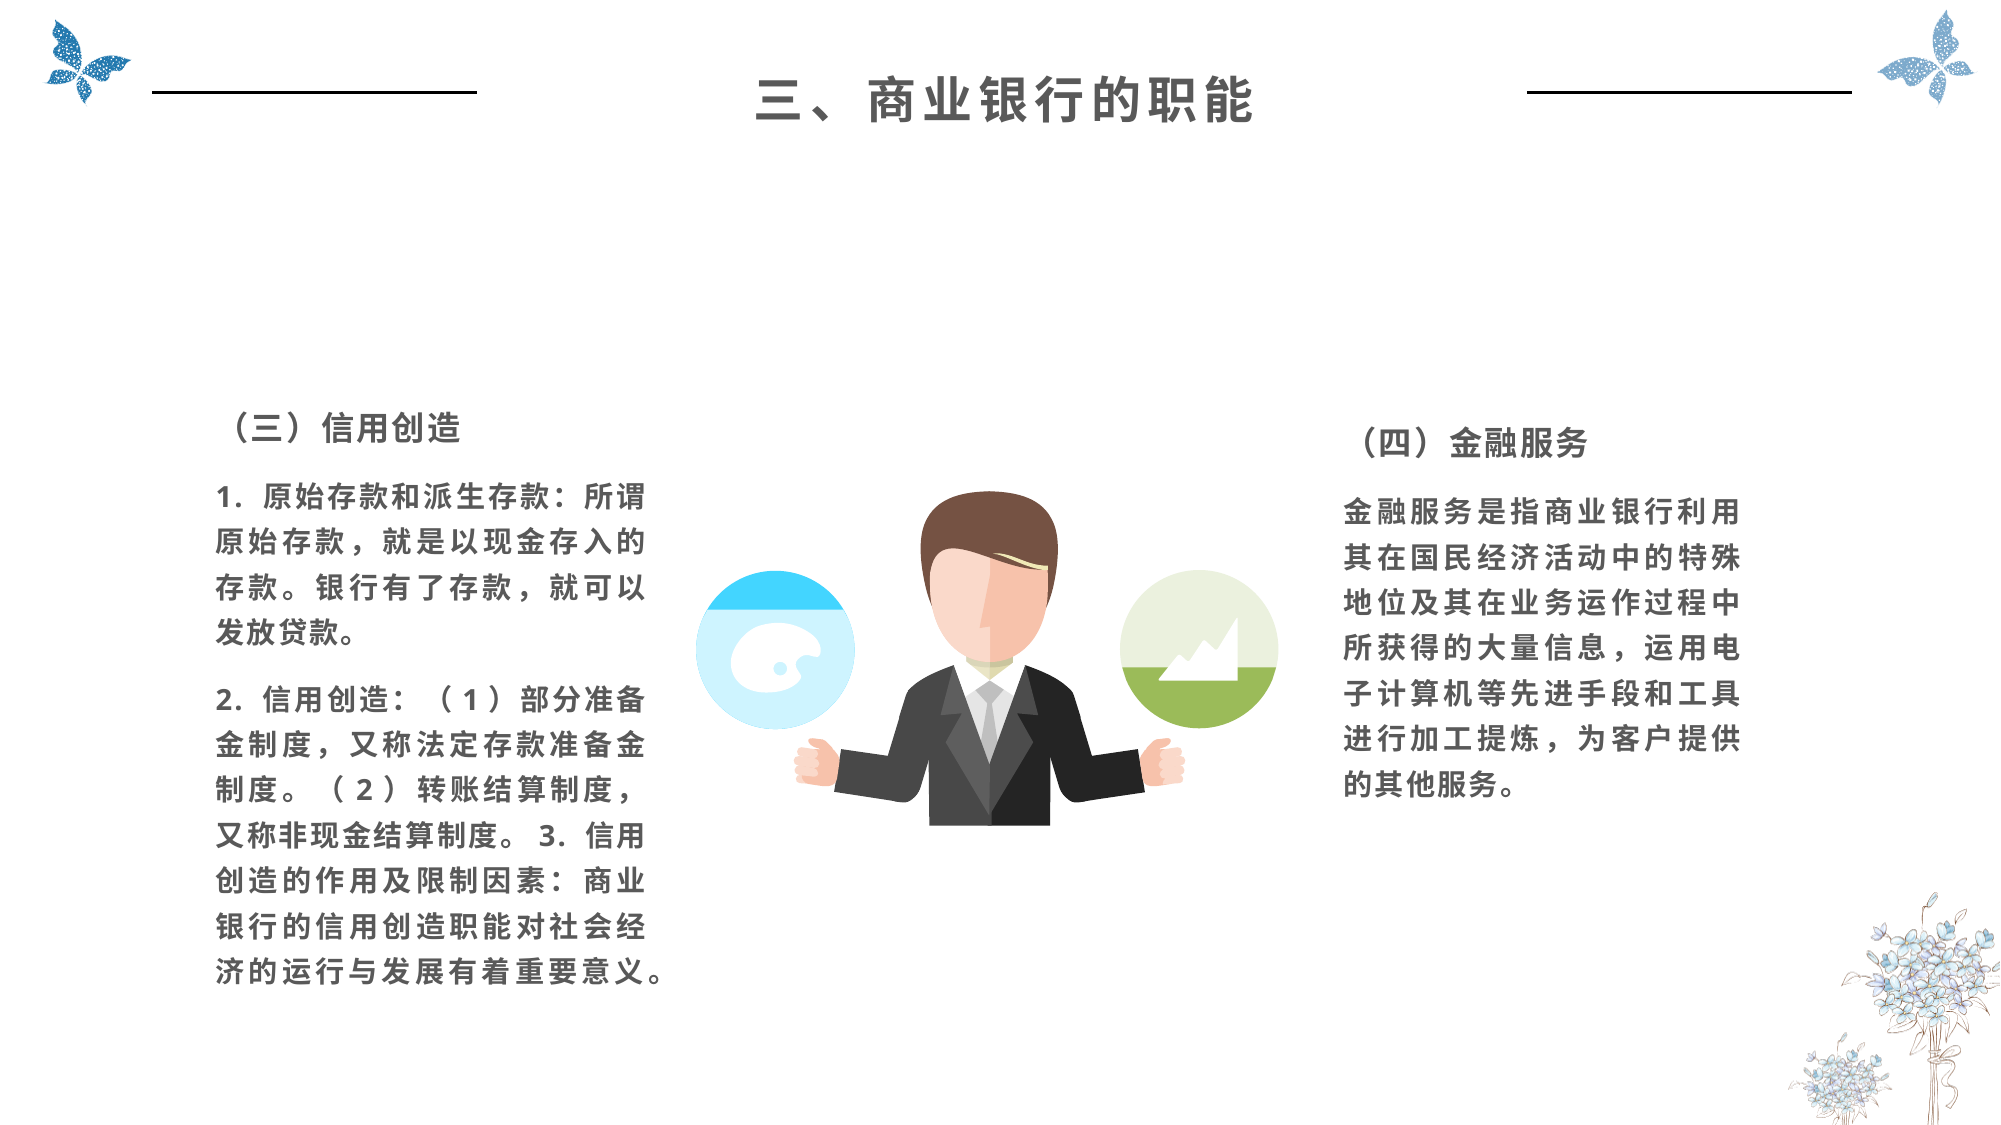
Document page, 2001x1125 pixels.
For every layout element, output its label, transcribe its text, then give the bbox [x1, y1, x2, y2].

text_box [793, 491, 1186, 569]
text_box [696, 569, 1279, 730]
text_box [151, 55, 1852, 142]
text_box （三）信用创造 1. 原始存款和派生存款：所谓原始存款，就是以现金存入的存款。银行有了存款，就可以发放贷款。 2. 信用创造：（1）部分准备金制度，又称法定存款准备金制度。（2）转账结算制度，又称非现金结算制度。3. 信用创造的作用及限制因素：商业银行的信用创造职能对社会经济的运行与发展有着重要意义。 [200, 395, 663, 1009]
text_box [793, 730, 1186, 826]
text_box （四）金融服务 金融服务是指商业银行利用其在国民经济活动中的特殊地位及其在业务运作过程中所获得的大量信息，运用电子计算机等先进手段和工具进行加工提炼，为客户提供的其他服务。 [1328, 410, 1758, 859]
picture [1788, 892, 2000, 1125]
